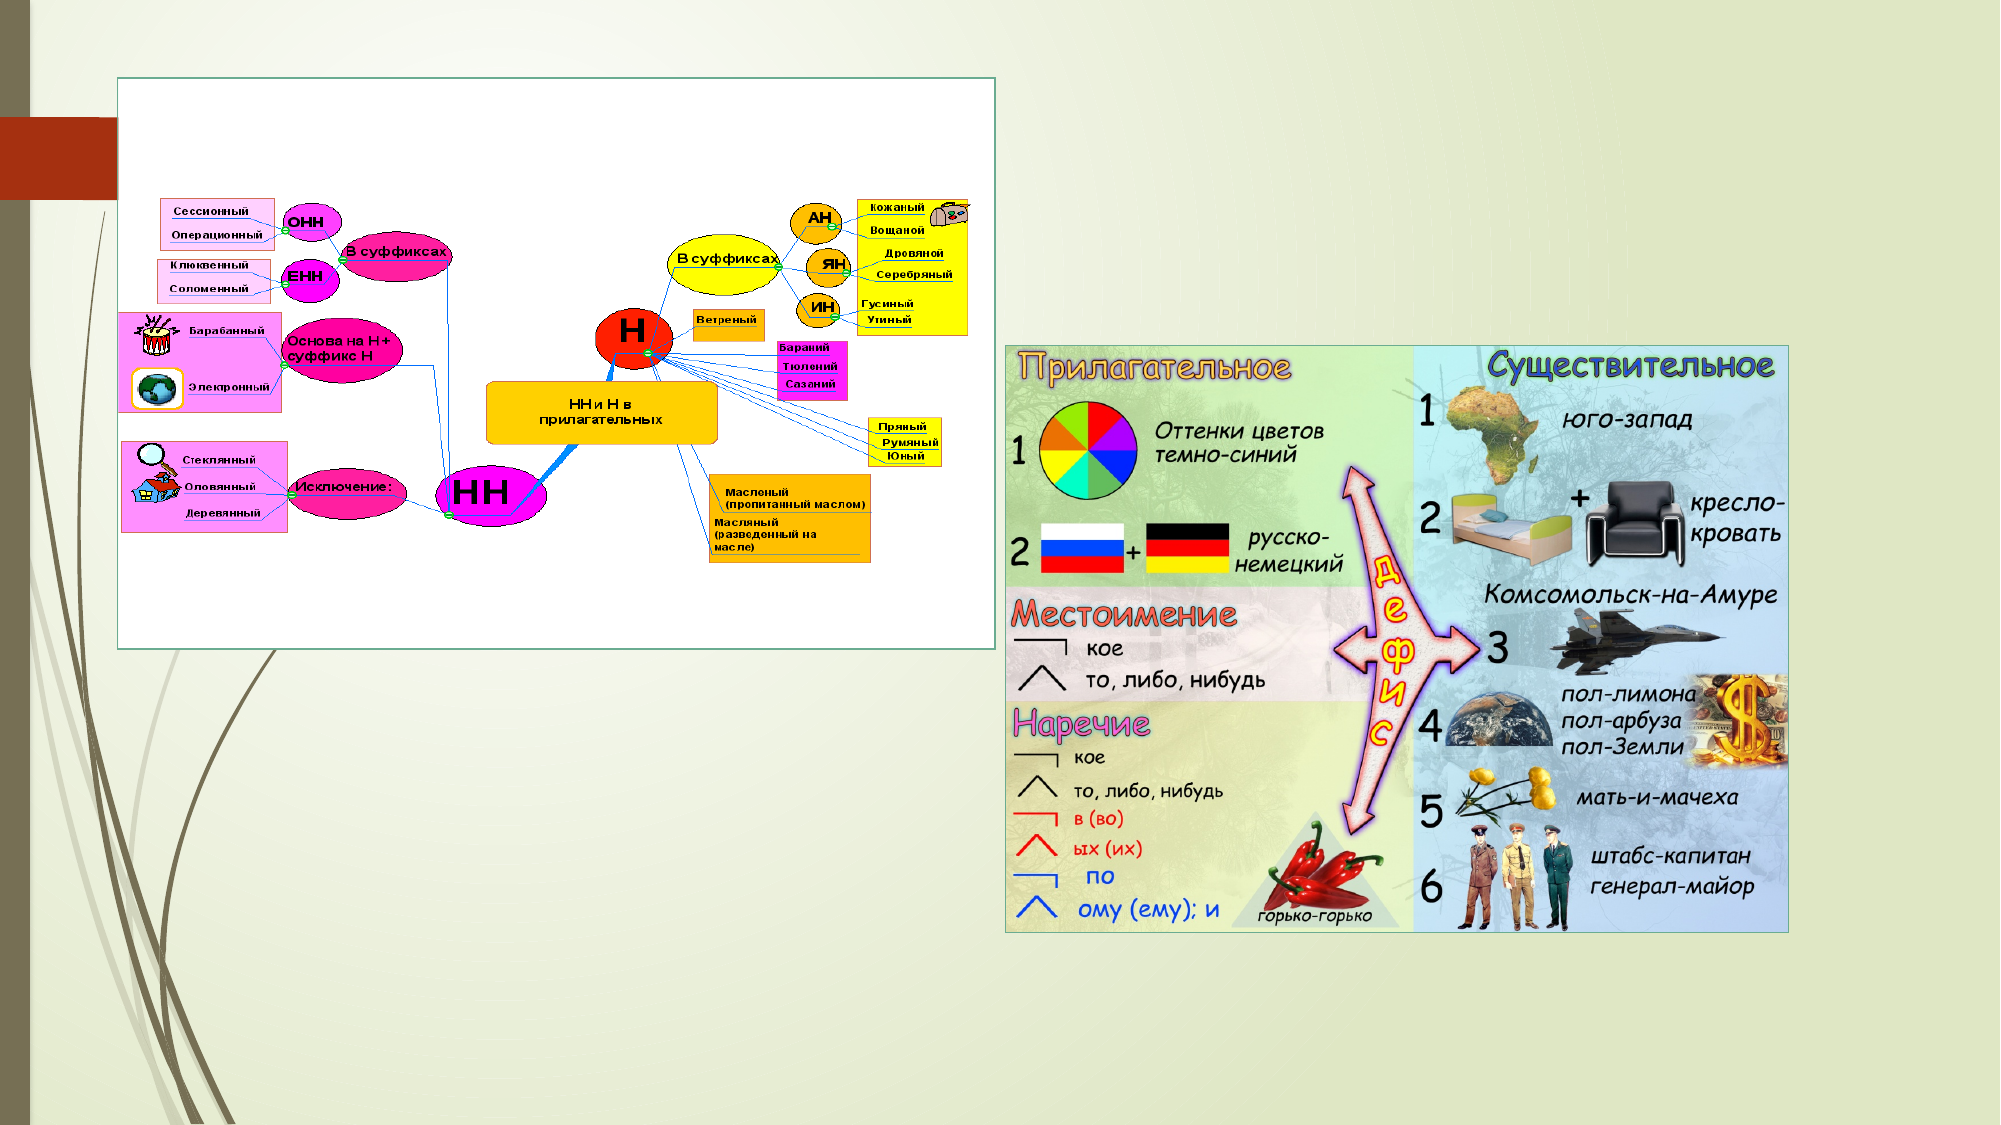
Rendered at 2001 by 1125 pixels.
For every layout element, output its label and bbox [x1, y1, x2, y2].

picture [1005, 345, 1789, 933]
picture [118, 78, 995, 649]
